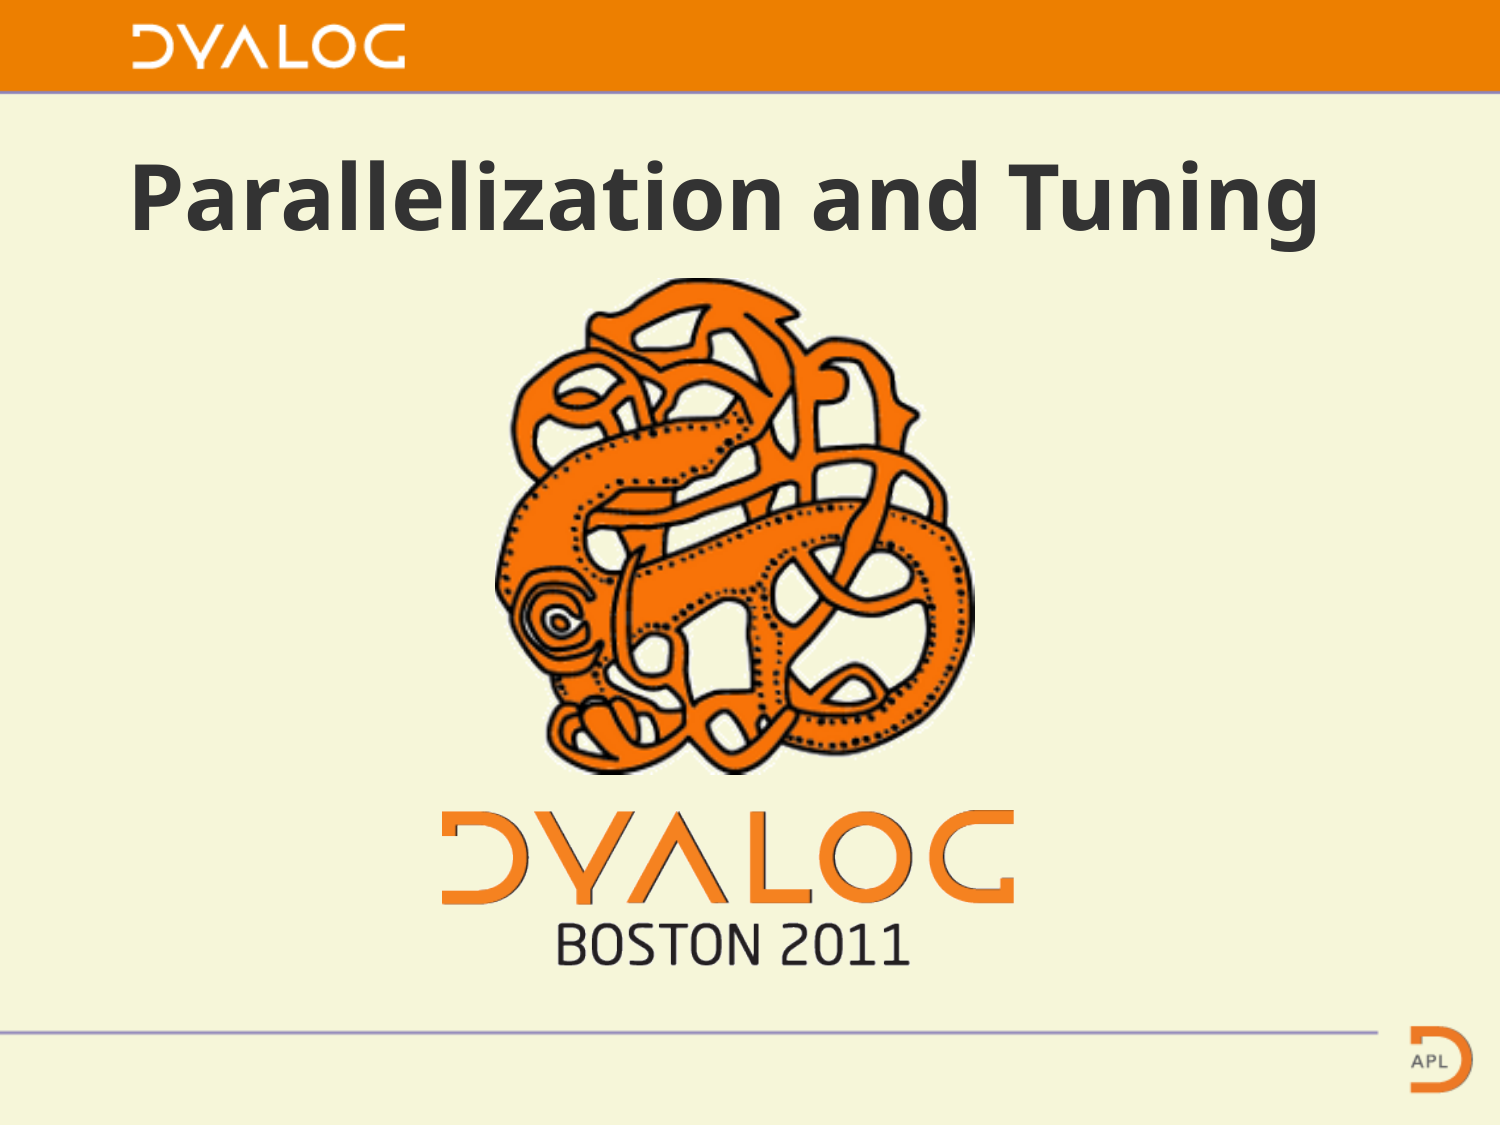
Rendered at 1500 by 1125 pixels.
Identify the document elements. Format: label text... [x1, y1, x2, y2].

title Parallelization and Tuning [112, 99, 1388, 288]
picture [0, 0, 1500, 1125]
